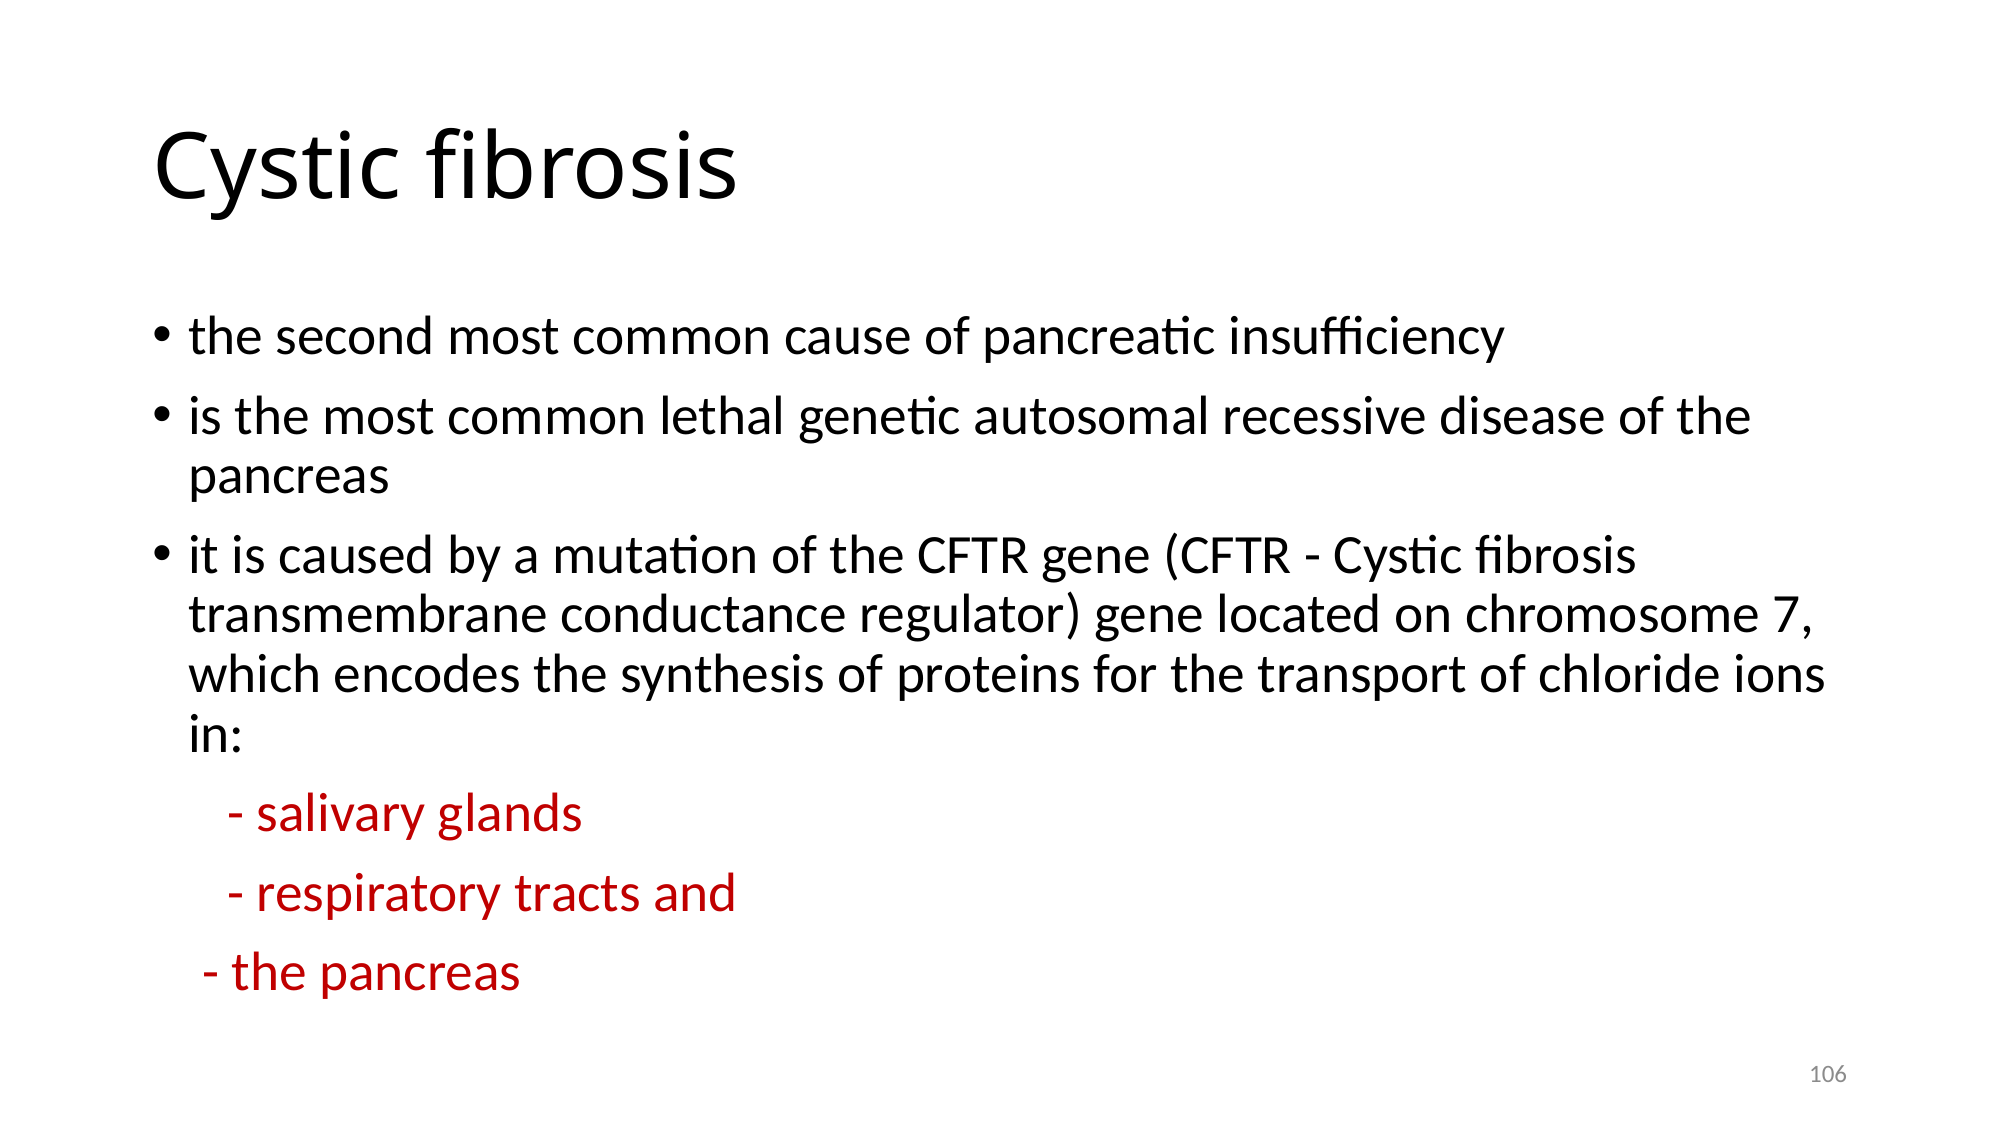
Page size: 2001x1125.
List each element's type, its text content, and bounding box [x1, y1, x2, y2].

title Cystic fibrosis [137, 59, 1863, 278]
list the second most common cause of pancreatic insufficiency is the most common lethal genetic autosomal recessive disease of the pancreas it is caused by a mutation of the CFTR gene (CFTR - Cystic fibrosis transmembrane conductance regulator) gene located on chromosome 7, which encodes the synthesis of proteins for the transport of chloride ions in: - salivary glands - respiratory tracts and - the pancreas [137, 299, 1843, 1014]
slide_number 106 [1412, 1042, 1863, 1103]
